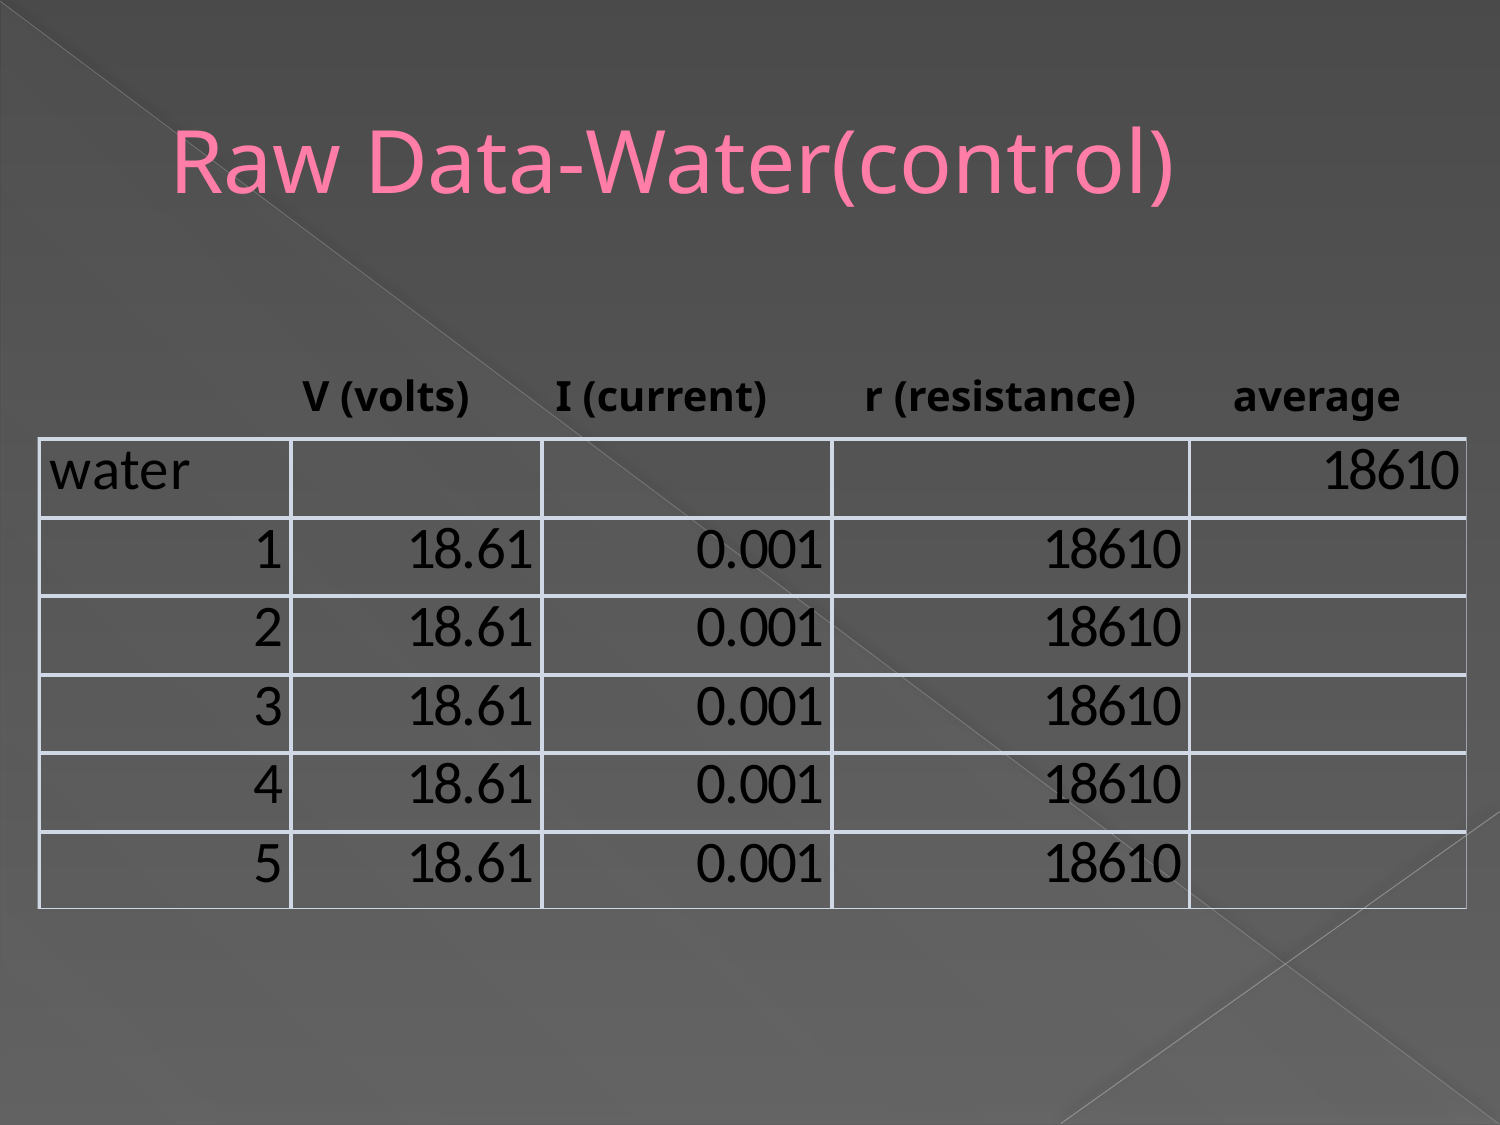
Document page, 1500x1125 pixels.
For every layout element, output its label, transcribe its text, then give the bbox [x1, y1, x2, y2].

text_box V (volts) I (current) r (resistance) average [287, 362, 1463, 424]
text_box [37, 437, 1471, 913]
title Raw Data-Water(control) [75, 43, 1425, 274]
